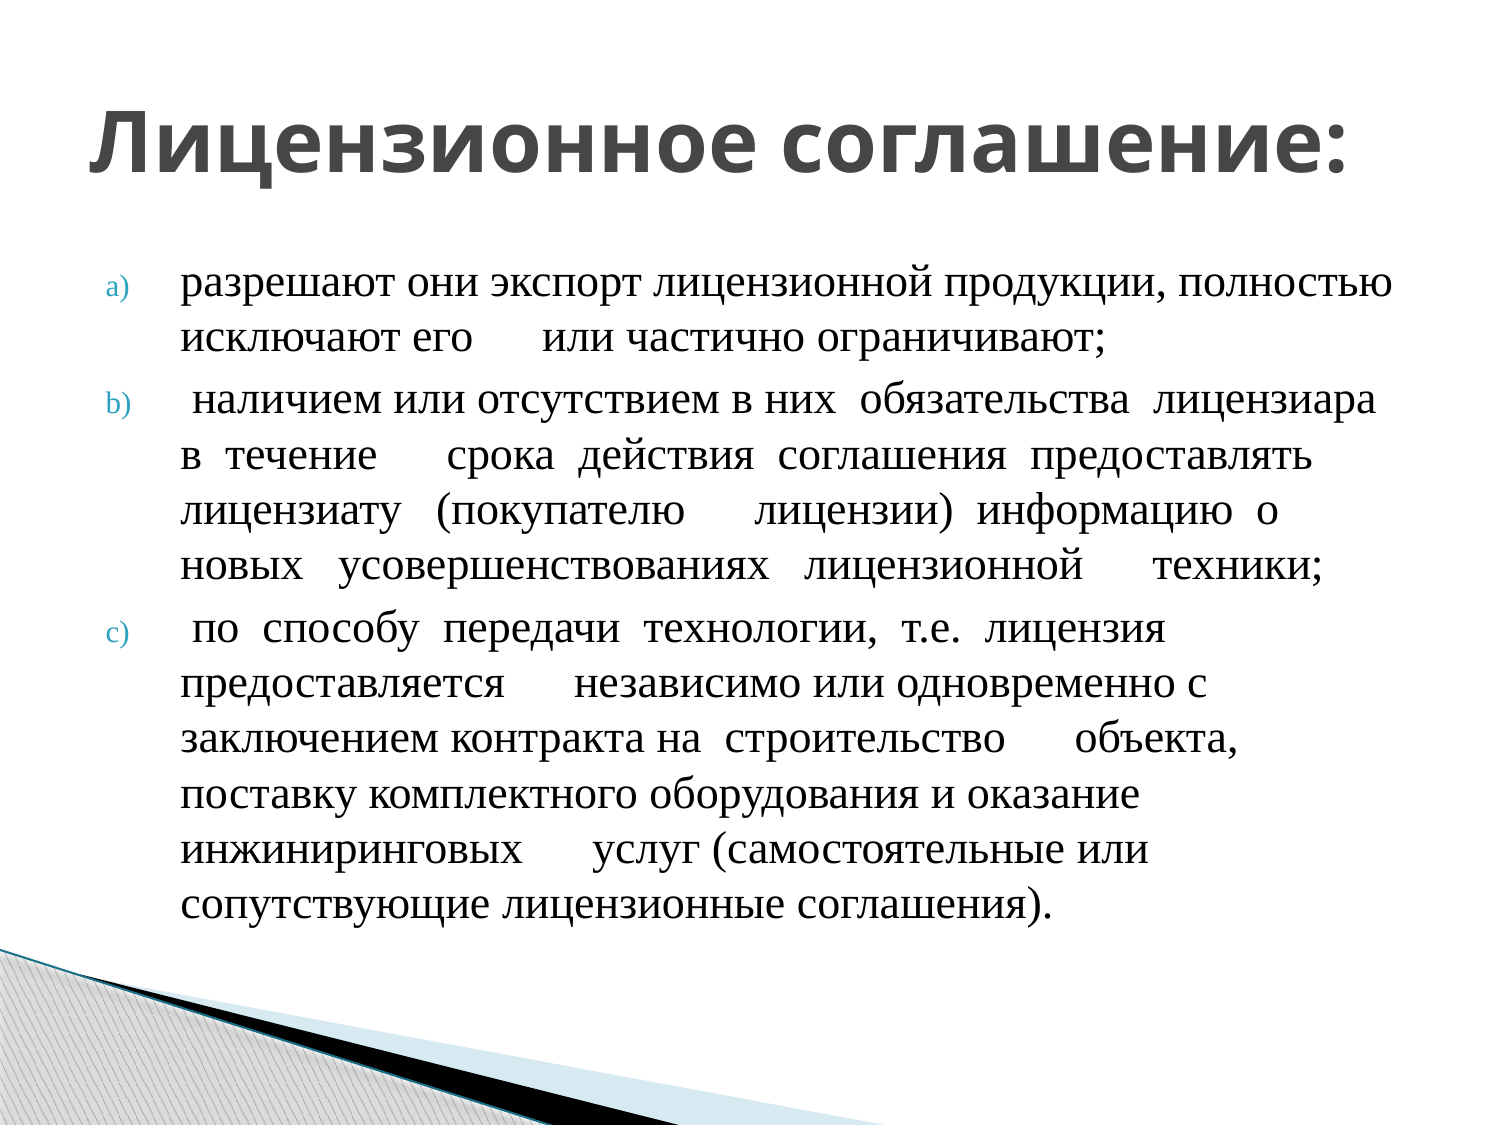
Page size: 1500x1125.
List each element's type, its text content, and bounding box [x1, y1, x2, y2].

list разрешают они экспорт лицензионной продукции, полностью исключают его или частично ограничивают; наличием или отсутствием в них обязательства лицензиара в течение срока действия соглашения предоставлять лицензиату (покупателю лицензии) информацию о новых усовершенствованиях лицензионной техники; по способу передачи технологии, т.е. лицензия предоставляется независимо или одновременно с заключением контракта на строительство объекта, поставку комплектного оборудования и оказание инжиниринговых услуг (самостоятельные или сопутствующие лицензионные соглашения). [75, 243, 1425, 986]
title Лицензионное соглашение: [75, 45, 1425, 233]
